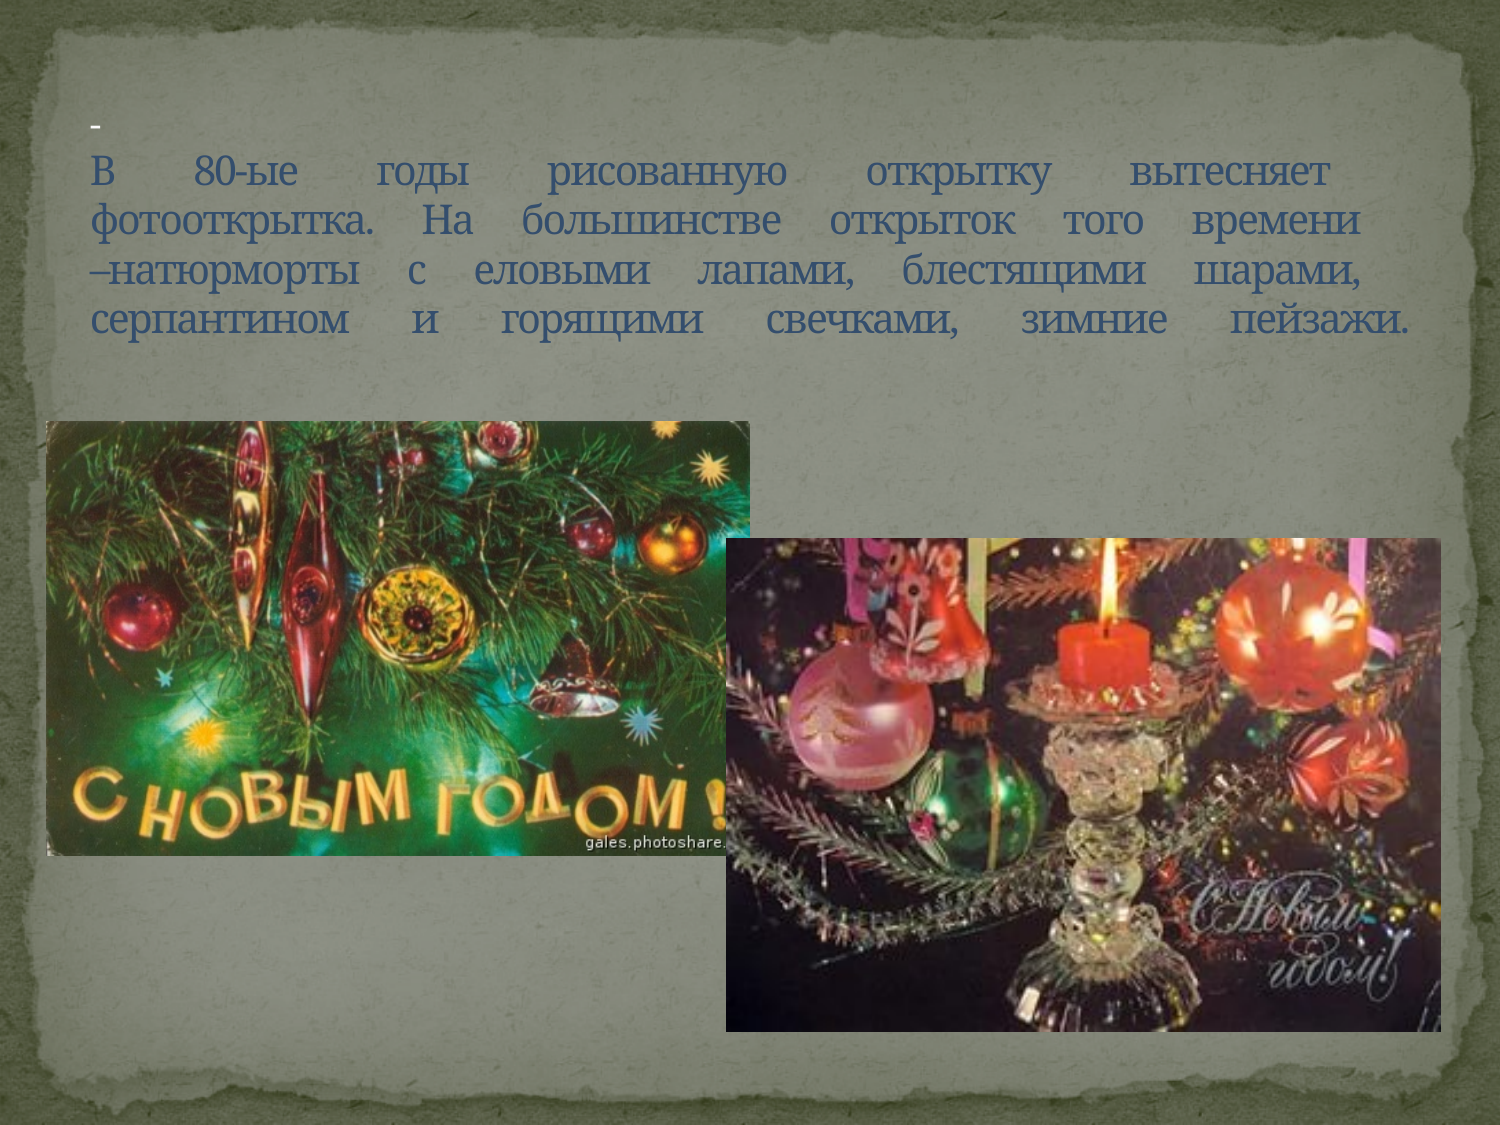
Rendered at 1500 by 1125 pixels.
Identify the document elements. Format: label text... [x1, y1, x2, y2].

title - В 80-ые годы рисованную открытку вытесняет фотооткрытка. На большинстве открыток того времени –натюрморты с еловыми лапами, блестящими шарами, серпантином и горящими свечками, зимние пейзажи. [74, 45, 1425, 399]
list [48, 423, 749, 855]
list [728, 540, 1440, 1031]
